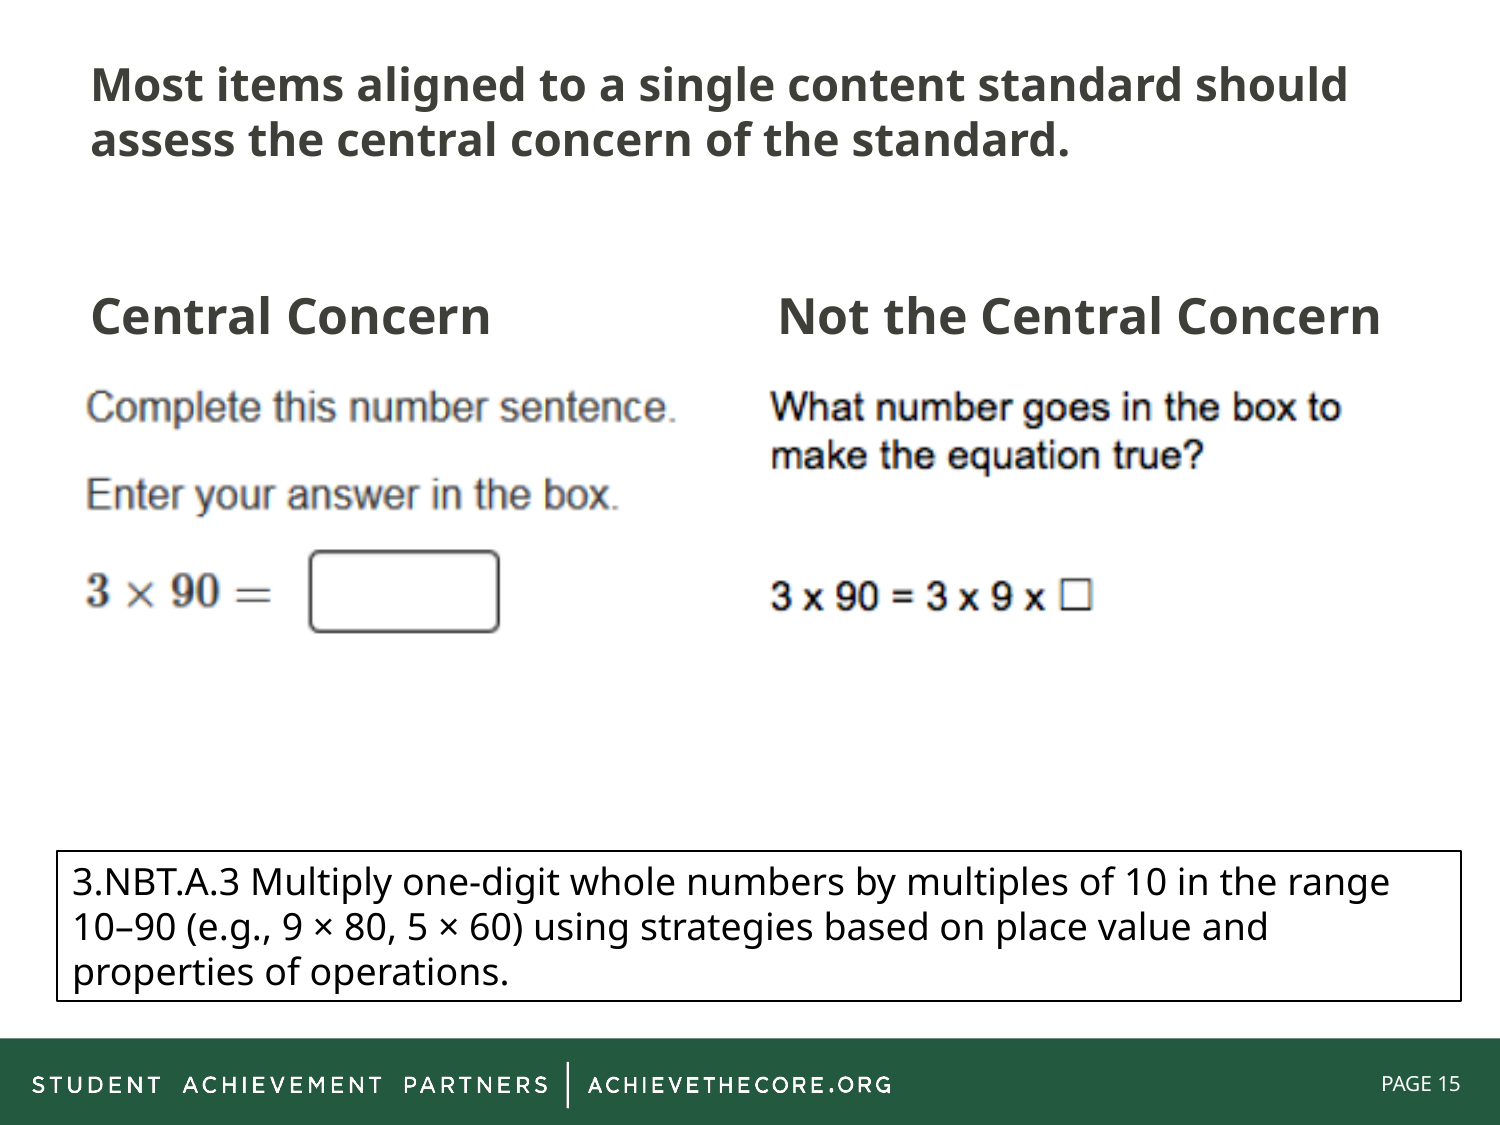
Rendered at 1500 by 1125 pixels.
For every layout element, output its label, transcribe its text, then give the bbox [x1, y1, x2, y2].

picture [74, 353, 713, 736]
title Most items aligned to a single content standard should assess the central concern of the standard. [75, 45, 1425, 177]
list Central Concern [75, 254, 738, 360]
text_box 3.NBT.A.3 Multiply one-digit whole numbers by multiples of 10 in the range 10–90 (e.g., 9 × 80, 5 × 60) using strategies based on place value and properties of operations. [57, 851, 1462, 1001]
list Not the Central Concern [761, 254, 1425, 360]
picture [739, 368, 1394, 670]
picture [12, 1055, 911, 1112]
